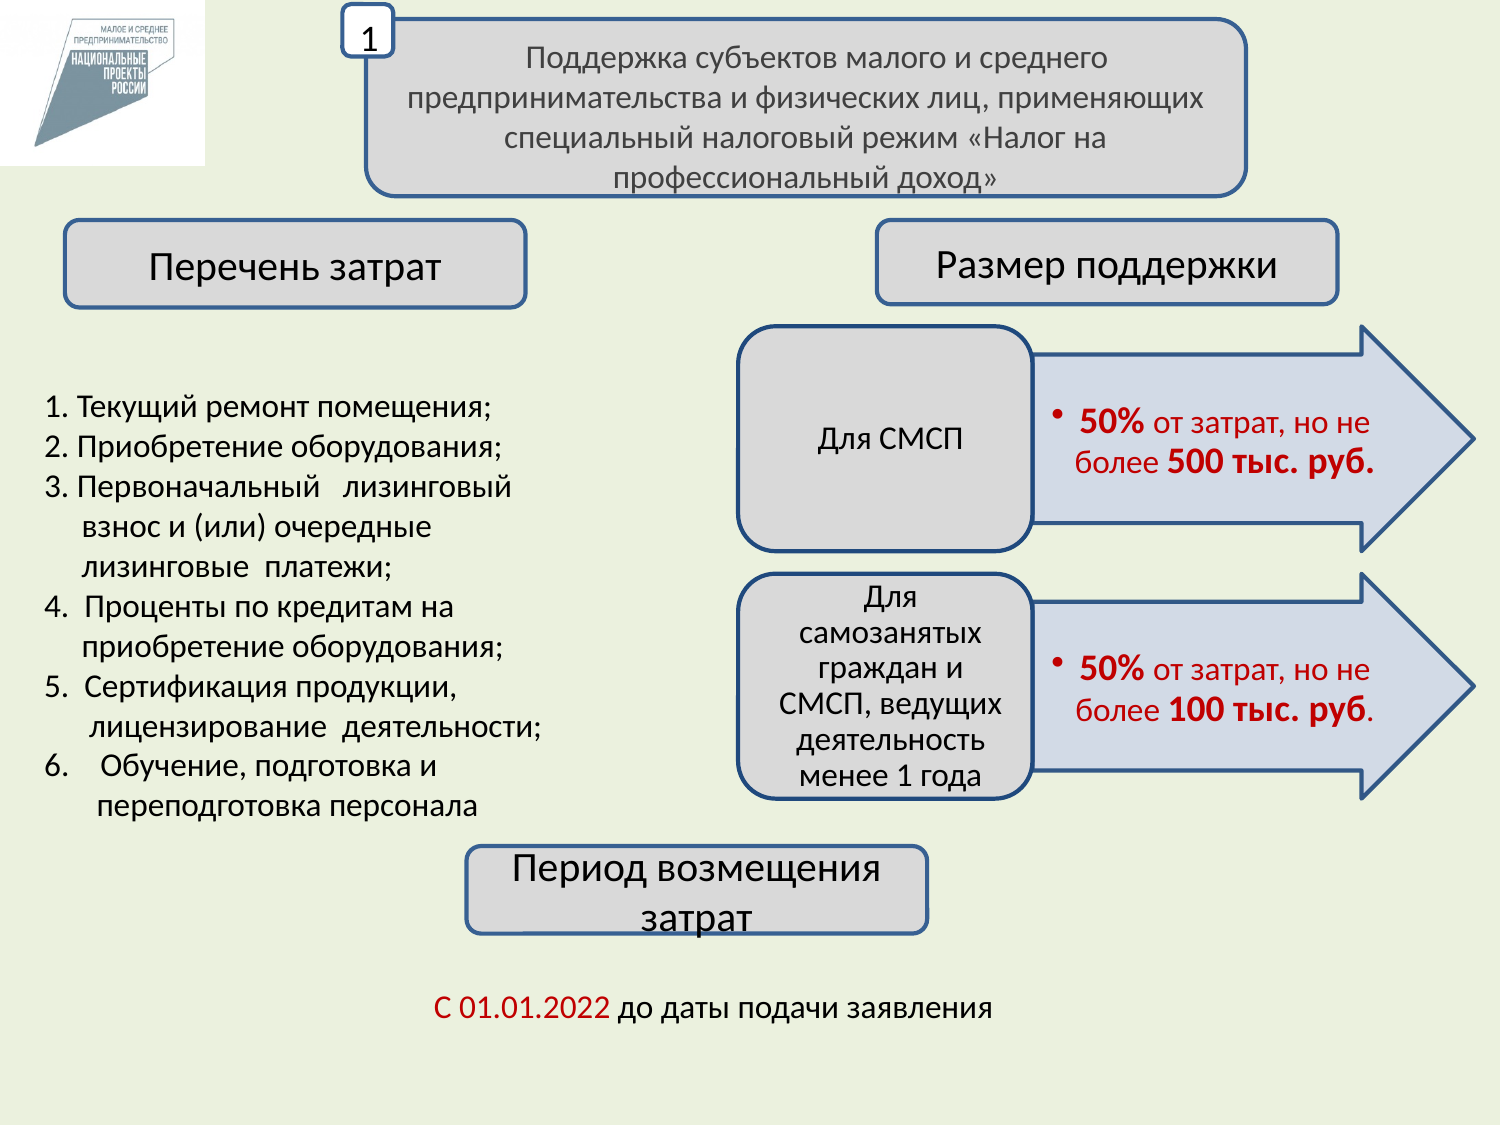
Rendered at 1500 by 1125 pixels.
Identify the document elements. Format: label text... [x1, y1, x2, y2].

text_box 1. Текущий ремонт помещения; 2. Приобретение оборудования; 3. Первоначальный лизинговый взнос и (или) очередные лизинговые платежи; 4. Проценты по кредитам на приобретение оборудования; 5. Сертификация продукции, лицензирование деятельности; Обучение, подготовка и переподготовка персонала [27, 324, 648, 883]
text_box Перечень затрат [62, 217, 528, 310]
text_box Размер поддержки [874, 217, 1340, 307]
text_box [737, 326, 1475, 799]
picture [0, 0, 205, 166]
text_box Поддержка субъектов малого и среднего предпринимательства и физических лиц, применяющих специальный налоговый режим «Налог на профессиональный доход» [363, 16, 1249, 199]
text_box Период возмещения затрат [464, 843, 930, 936]
text_box С 01.01.2022 до даты подачи заявления [417, 950, 1014, 1061]
text_box 1 [340, 1, 396, 59]
